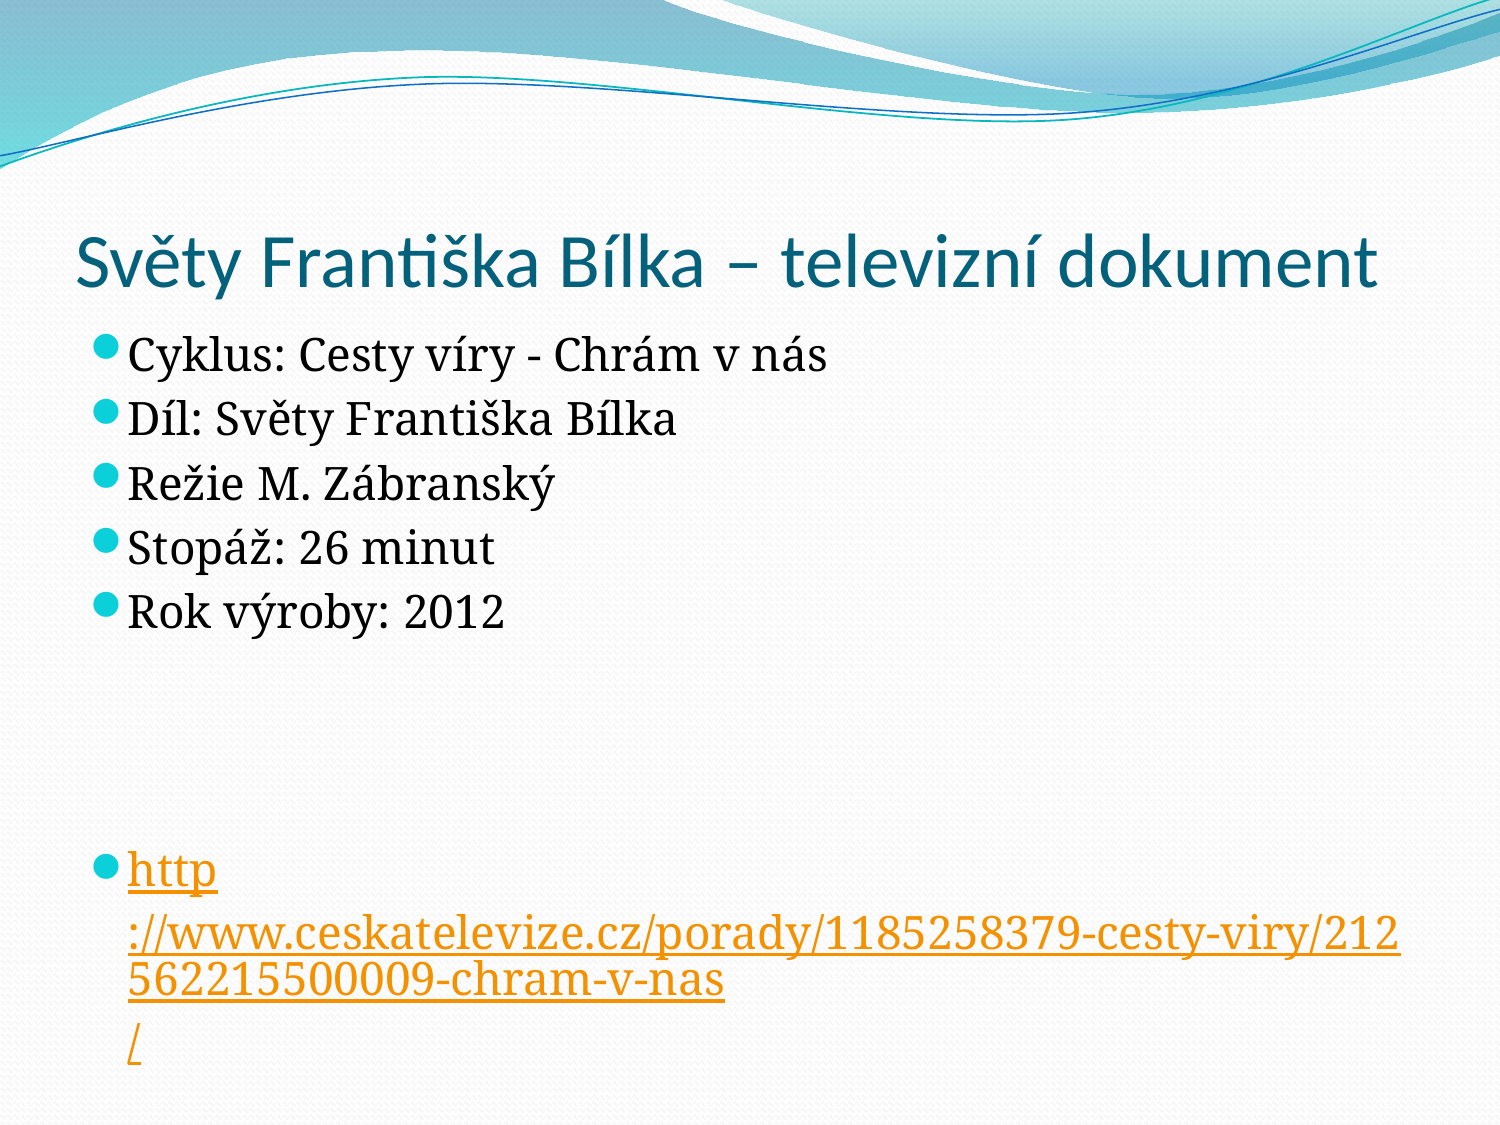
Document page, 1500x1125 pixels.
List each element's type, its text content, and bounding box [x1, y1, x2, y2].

title Světy Františka Bílka – televizní dokument [75, 115, 1425, 303]
list Cyklus: Cesty víry - Chrám v nás Díl: Světy Františka Bílka Režie M. Zábranský Stopáž: 26 minut Rok výroby: 2012 http://www.ceskatelevize.cz/porady/1185258379-cesty-viry/212562215500009-chram-v-nas/ [75, 317, 1425, 1038]
